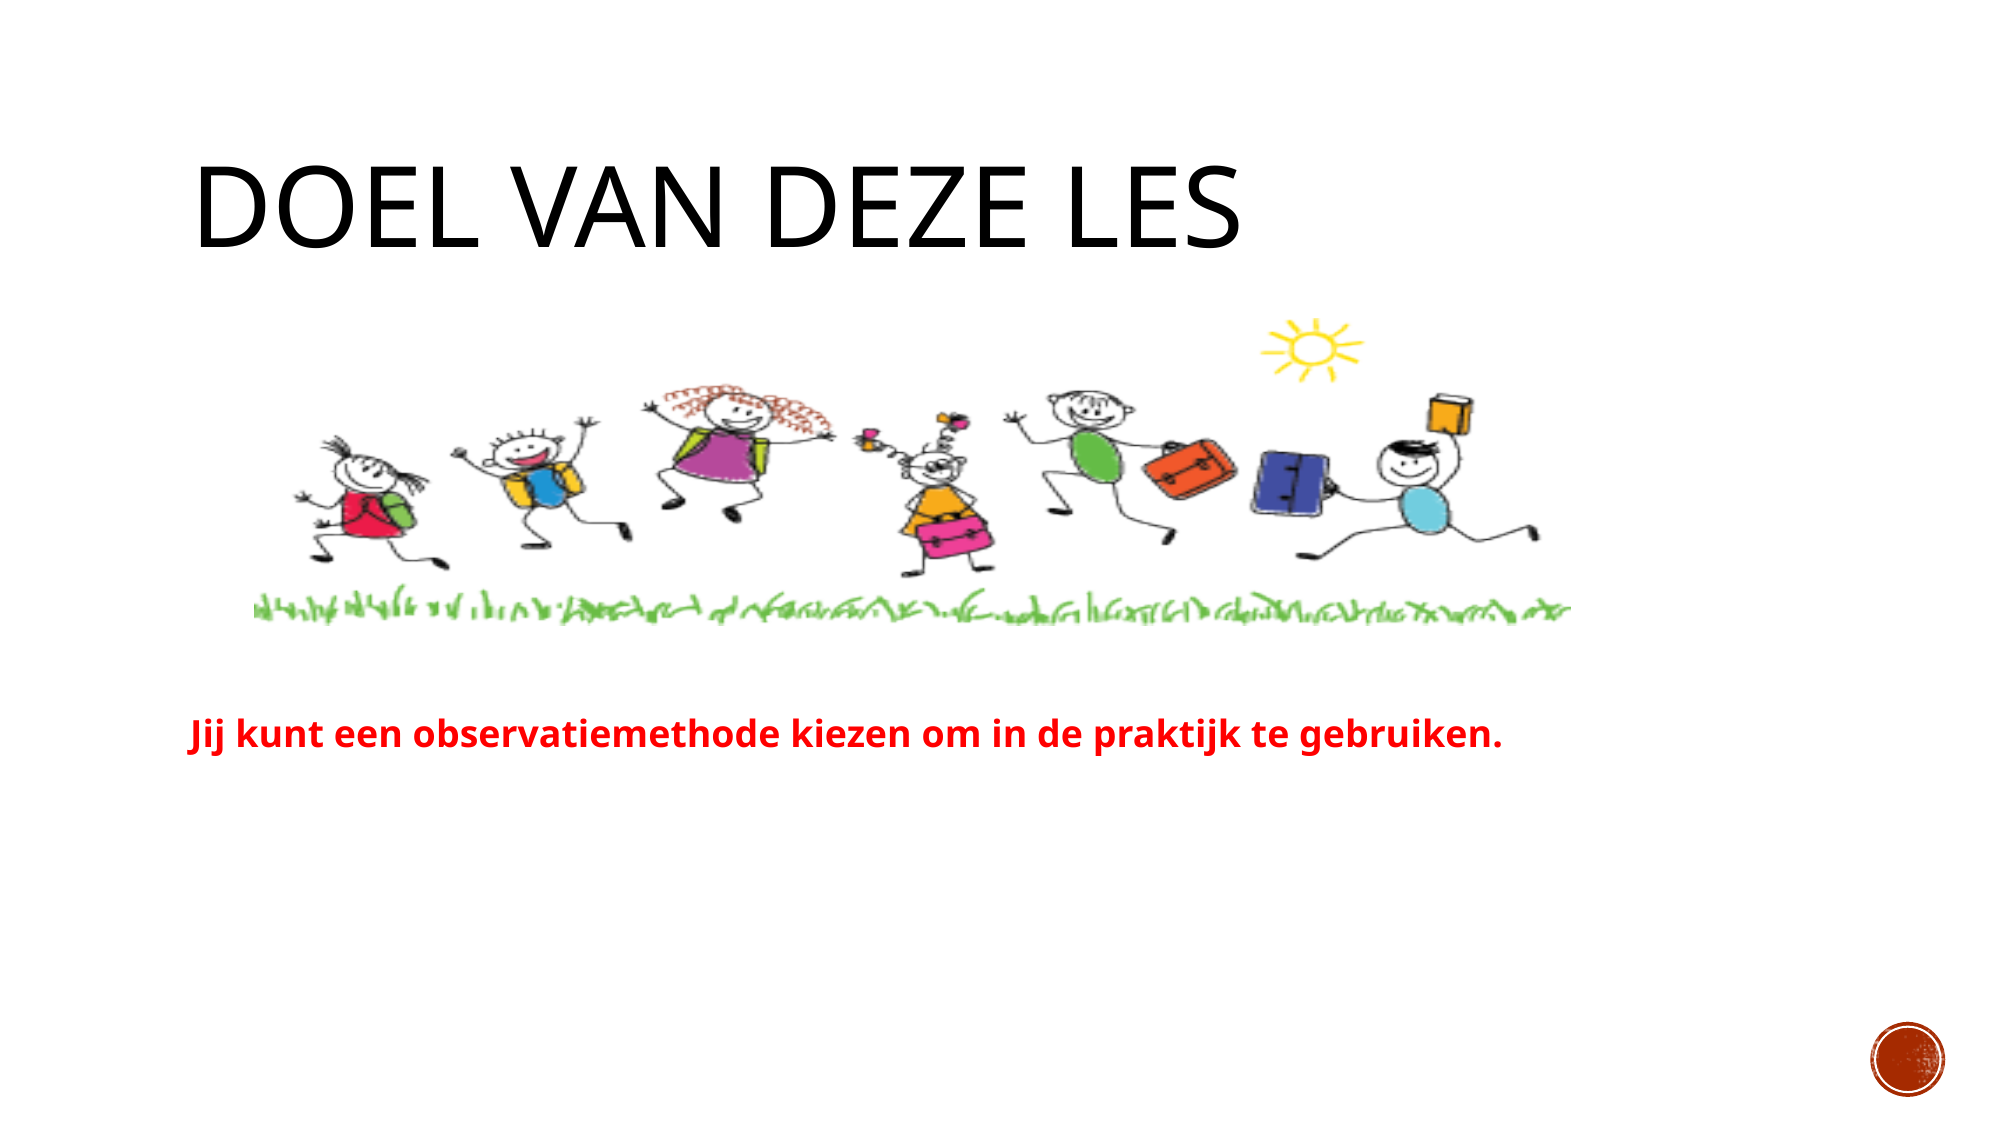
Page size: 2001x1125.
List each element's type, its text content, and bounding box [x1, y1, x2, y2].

title Doel van deze les [175, 79, 1826, 344]
text_box Jij kunt een observatiemethode kiezen om in de praktijk te gebruiken. [175, 702, 1803, 808]
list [260, 323, 1567, 623]
